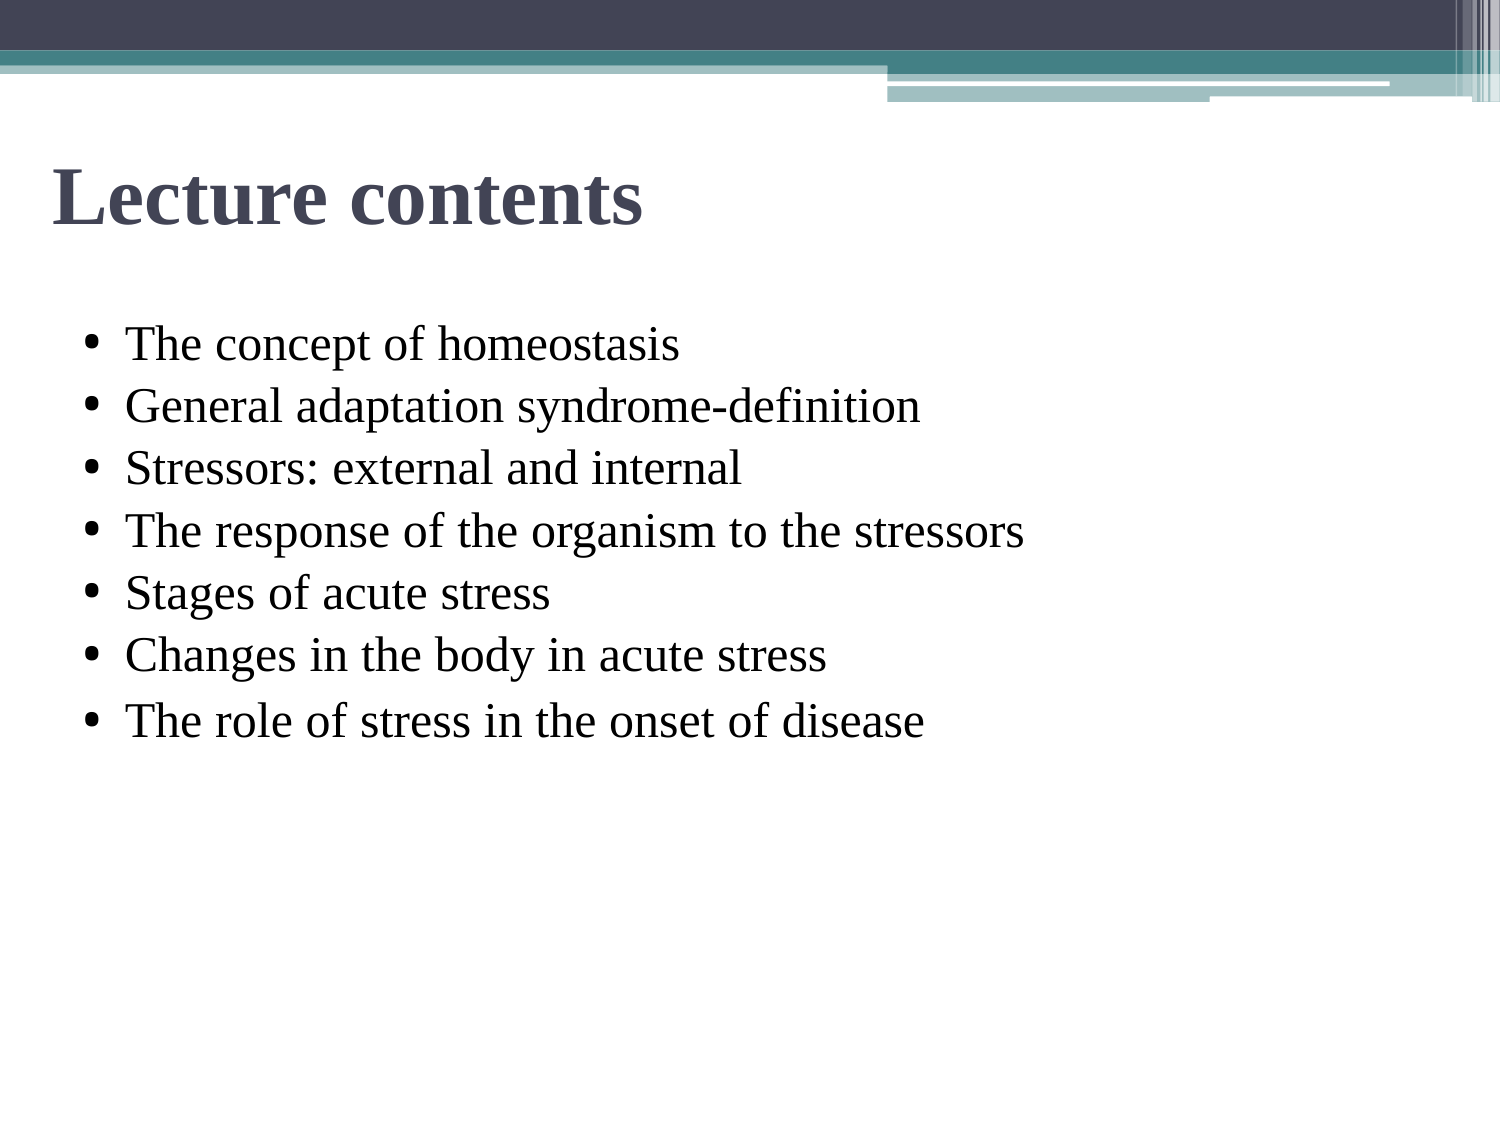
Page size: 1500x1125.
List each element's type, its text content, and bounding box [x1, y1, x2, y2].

text_box The concept of homeostasis General adaptation syndrome-definition Stressors: external and internal The response of the organism to the stressors Stages of acute stress Changes in the body in acute stress The role of stress in the onset of disease [80, 301, 1177, 748]
title Lecture contents [50, 138, 648, 329]
